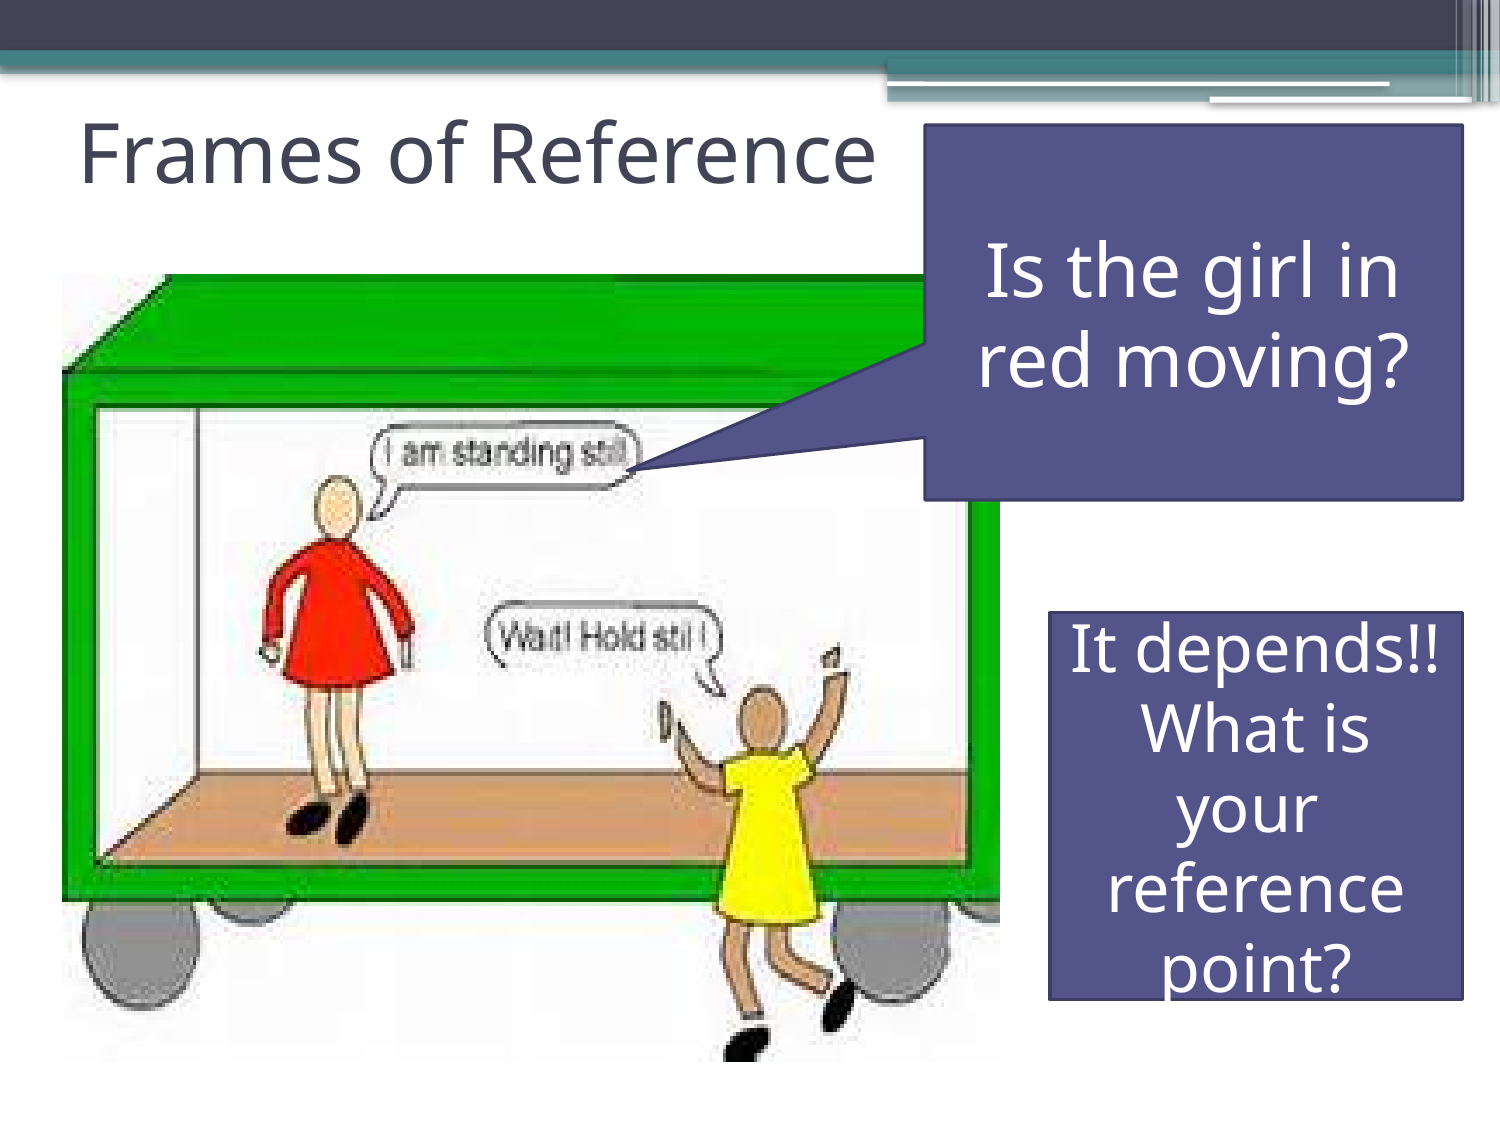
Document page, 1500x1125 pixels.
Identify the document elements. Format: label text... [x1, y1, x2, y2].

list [62, 274, 1001, 1063]
text_box It depends!! What is your reference point? [1048, 611, 1464, 1001]
title Frames of Reference [62, 62, 1413, 238]
text_box Is the girl in red moving? [923, 123, 1465, 502]
